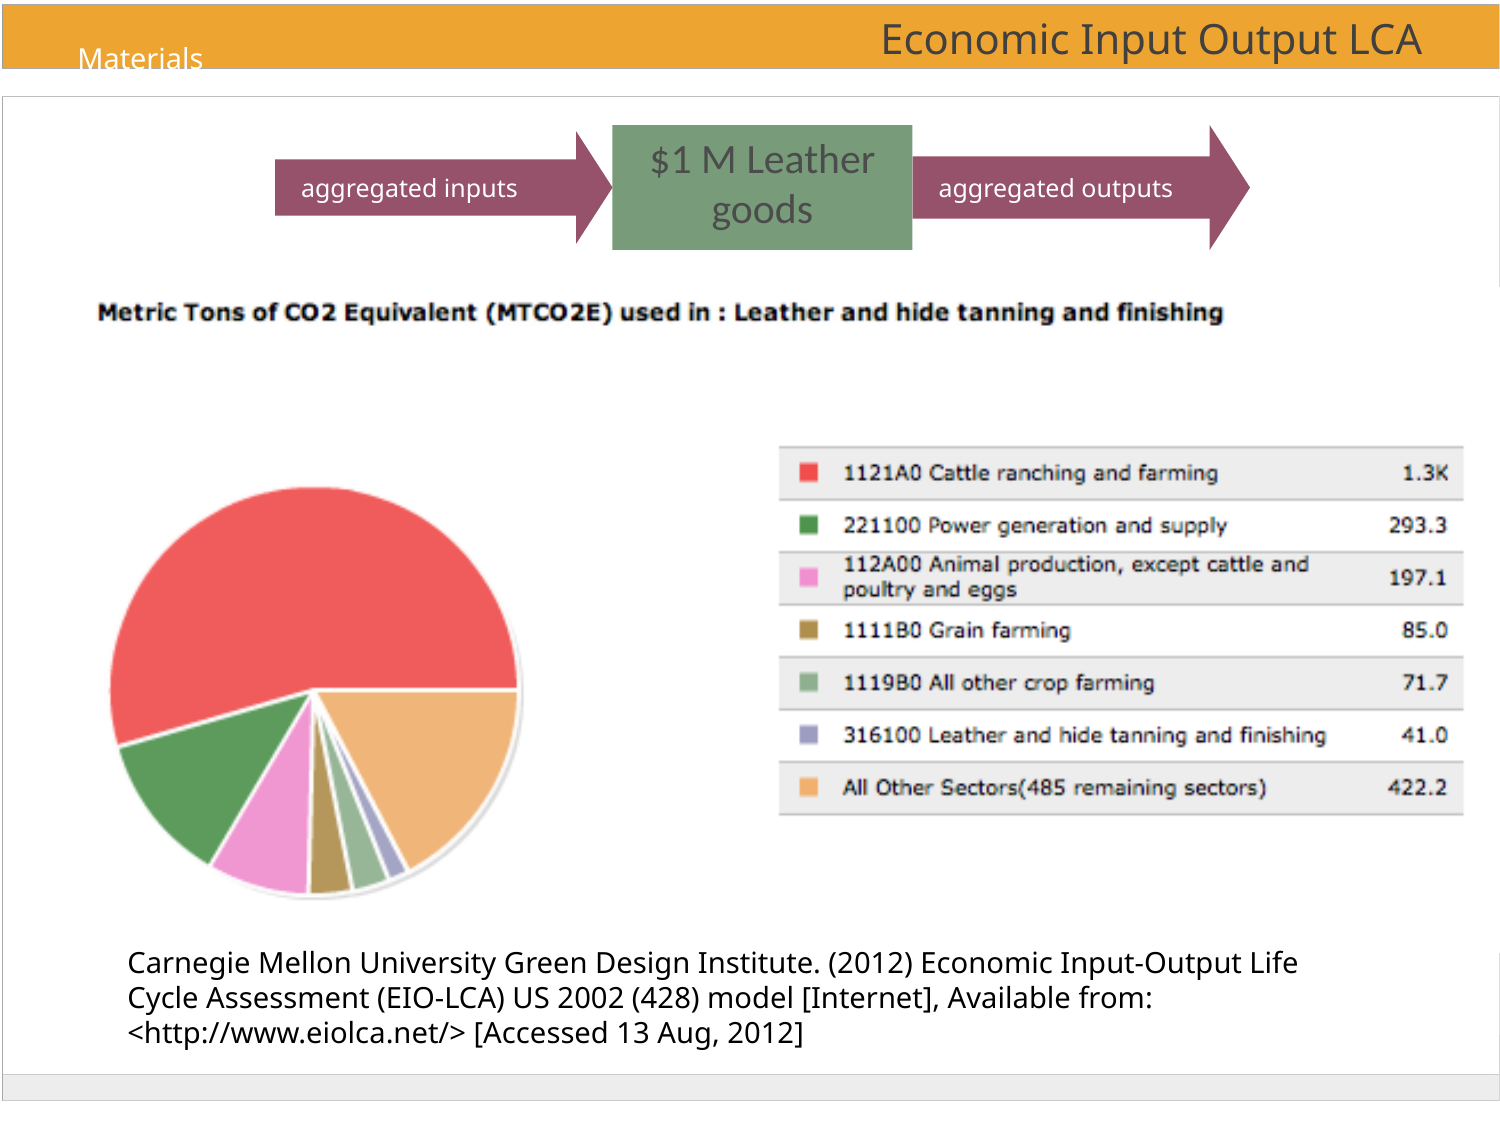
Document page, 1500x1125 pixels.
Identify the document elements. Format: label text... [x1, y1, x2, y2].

text_box [612, 240, 913, 250]
title Economic Input Output LCA [587, 12, 1438, 63]
picture [0, 0, 1500, 1101]
text_box $1 M Leather goods [612, 124, 913, 240]
text_box aggregated inputs [275, 131, 613, 244]
text_box Carnegie Mellon University Green Design Institute. (2012) Economic Input-Output Life Cycle Assessment (EIO-LCA) US 2002 (428) model [Internet], Available from: <http://www.eiolca.net/> [Accessed 13 Aug, 2012] [112, 972, 1375, 1058]
text_box aggregated outputs [913, 125, 1251, 251]
